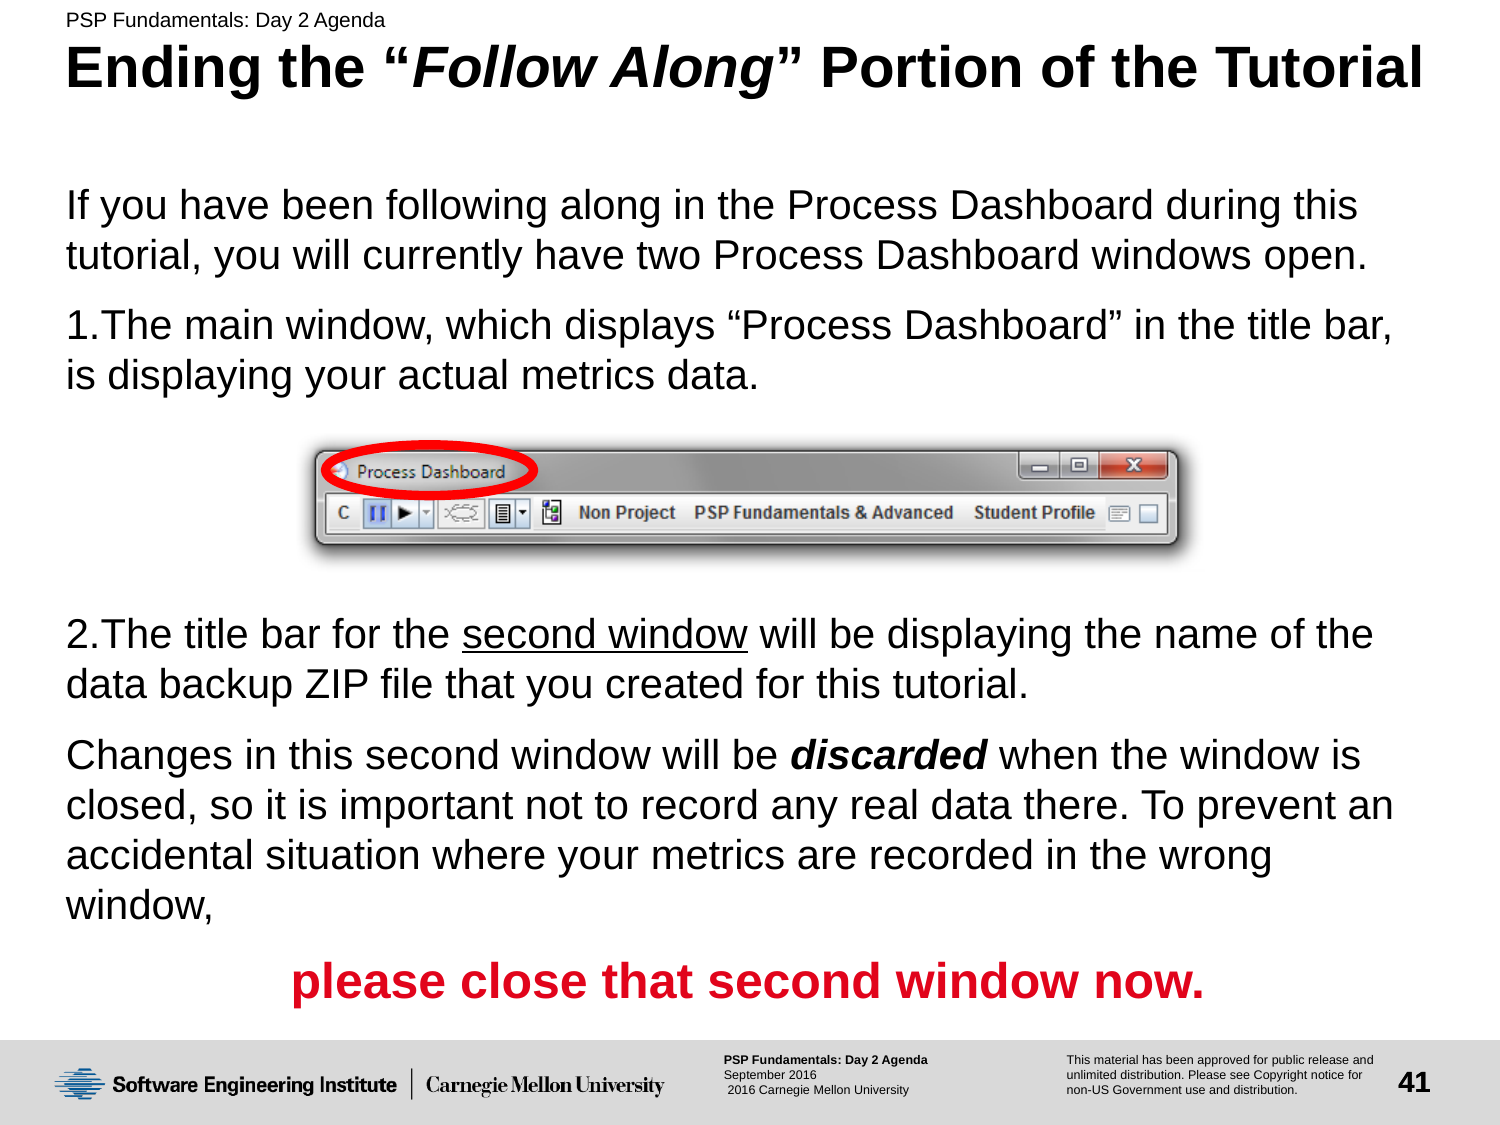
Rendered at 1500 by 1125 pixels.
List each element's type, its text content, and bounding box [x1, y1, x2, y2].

picture [296, 433, 1205, 573]
picture [46, 1061, 673, 1104]
title Ending the “Follow Along” Portion of the Tutorial [65, 37, 1430, 148]
list If you have been following along in the Process Dashboard during this tutorial, you will currently have two Process Dashboard windows open. The main window, which displays “Process Dashboard” in the title bar, is displaying your actual metrics data. The title bar for the second window will be displaying the name of the data backup ZIP file that you created for this tutorial. Changes in this second window will be discarded when the window is closed, so it is important not to record any real data there. To prevent an accidental situation where your metrics are recorded in the wrong window, please close that second window now. [65, 177, 1431, 1000]
